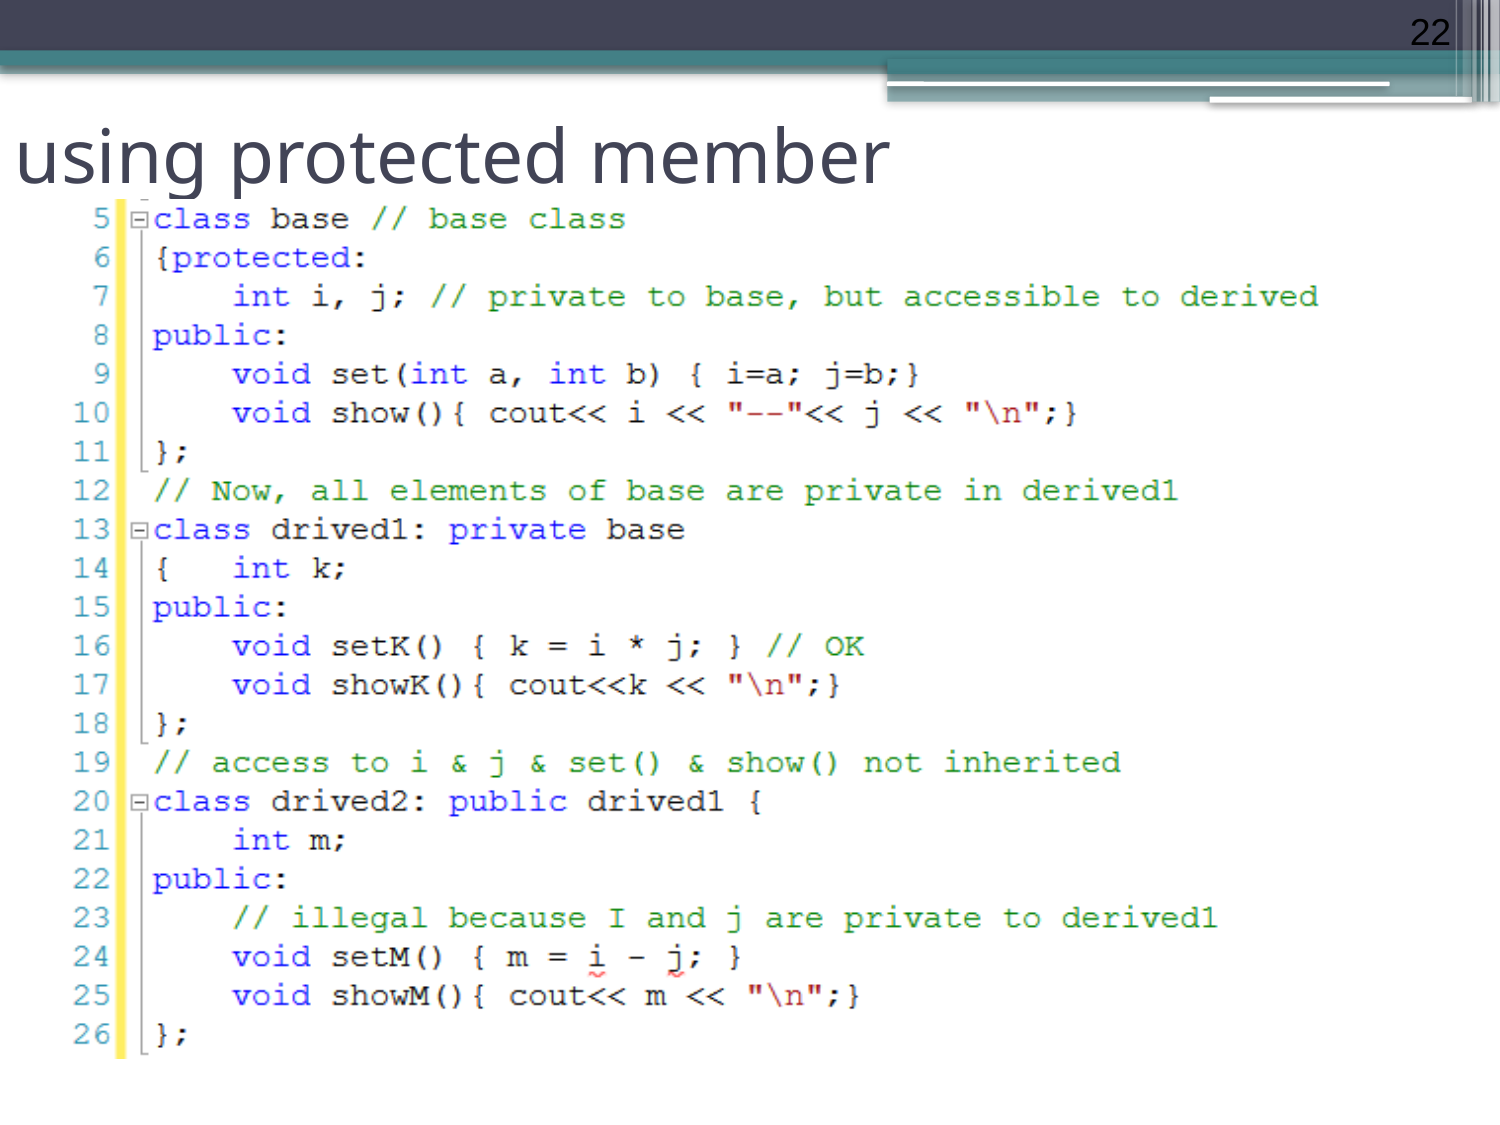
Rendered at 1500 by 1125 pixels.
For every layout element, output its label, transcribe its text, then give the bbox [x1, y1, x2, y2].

slide_number 22 [1341, 0, 1466, 61]
picture [64, 198, 1377, 1059]
title using protected member [0, 66, 1350, 242]
